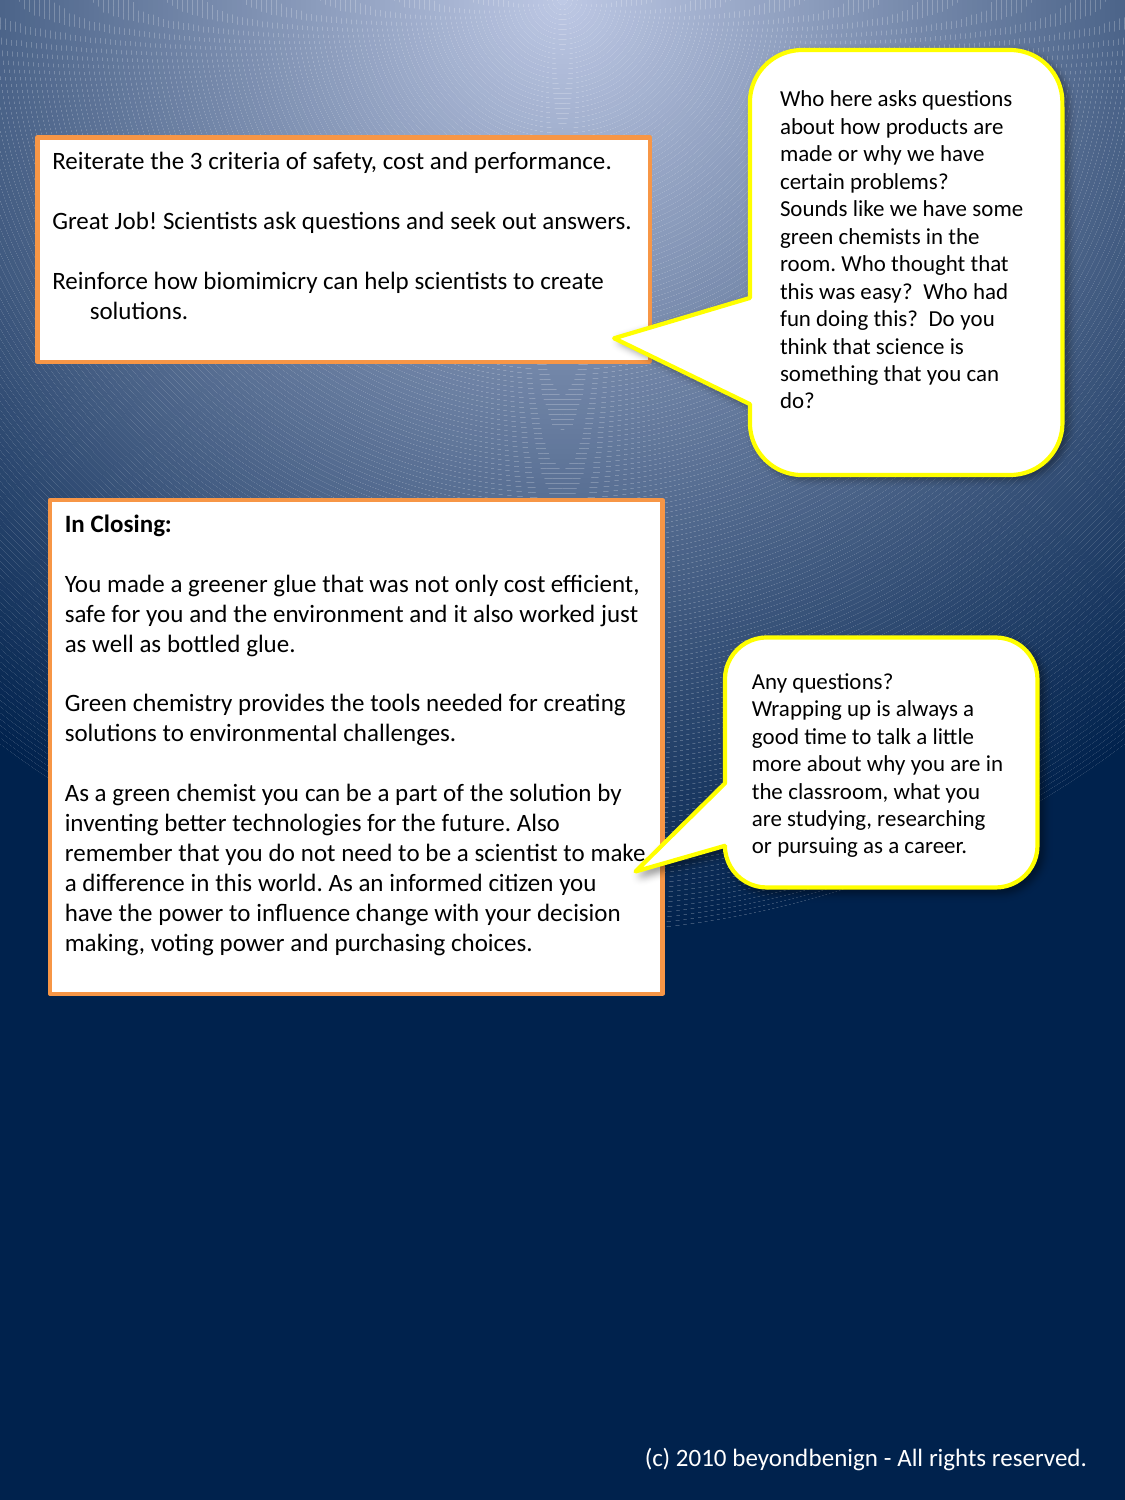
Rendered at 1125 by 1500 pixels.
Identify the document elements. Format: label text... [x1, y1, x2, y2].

text_box Reiterate the 3 criteria of safety, cost and performance. Great Job! Scientists ask questions and seek out answers. Reinforce how biomimicry can help scientists to create solutions. [35, 135, 652, 364]
text_box Any questions? Wrapping up is always a good time to talk a little more about why you are in the classroom, what you are studying, researching or pursuing as a career. [633, 635, 1040, 890]
footer (c) 2010 beyondbenign - All rights reserved. [612, 1412, 1121, 1500]
text_box Who here asks questions about how products are made or why we have certain problems? Sounds like we have some green chemists in the room. Who thought that this was easy? Who had fun doing this? Do you think that science is something that you can do? [612, 47, 1065, 478]
text_box In Closing: You made a greener glue that was not only cost efficient, safe for you and the environment and it also worked just as well as bottled glue. Green chemistry provides the tools needed for creating solutions to environmental challenges. As a green chemist you can be a part of the solution by inventing better technologies for the future. Also remember that you do not need to be a scientist to make a difference in this world. As an informed citizen you have the power to influence change with your decision making, voting power and purchasing choices. [48, 498, 665, 996]
